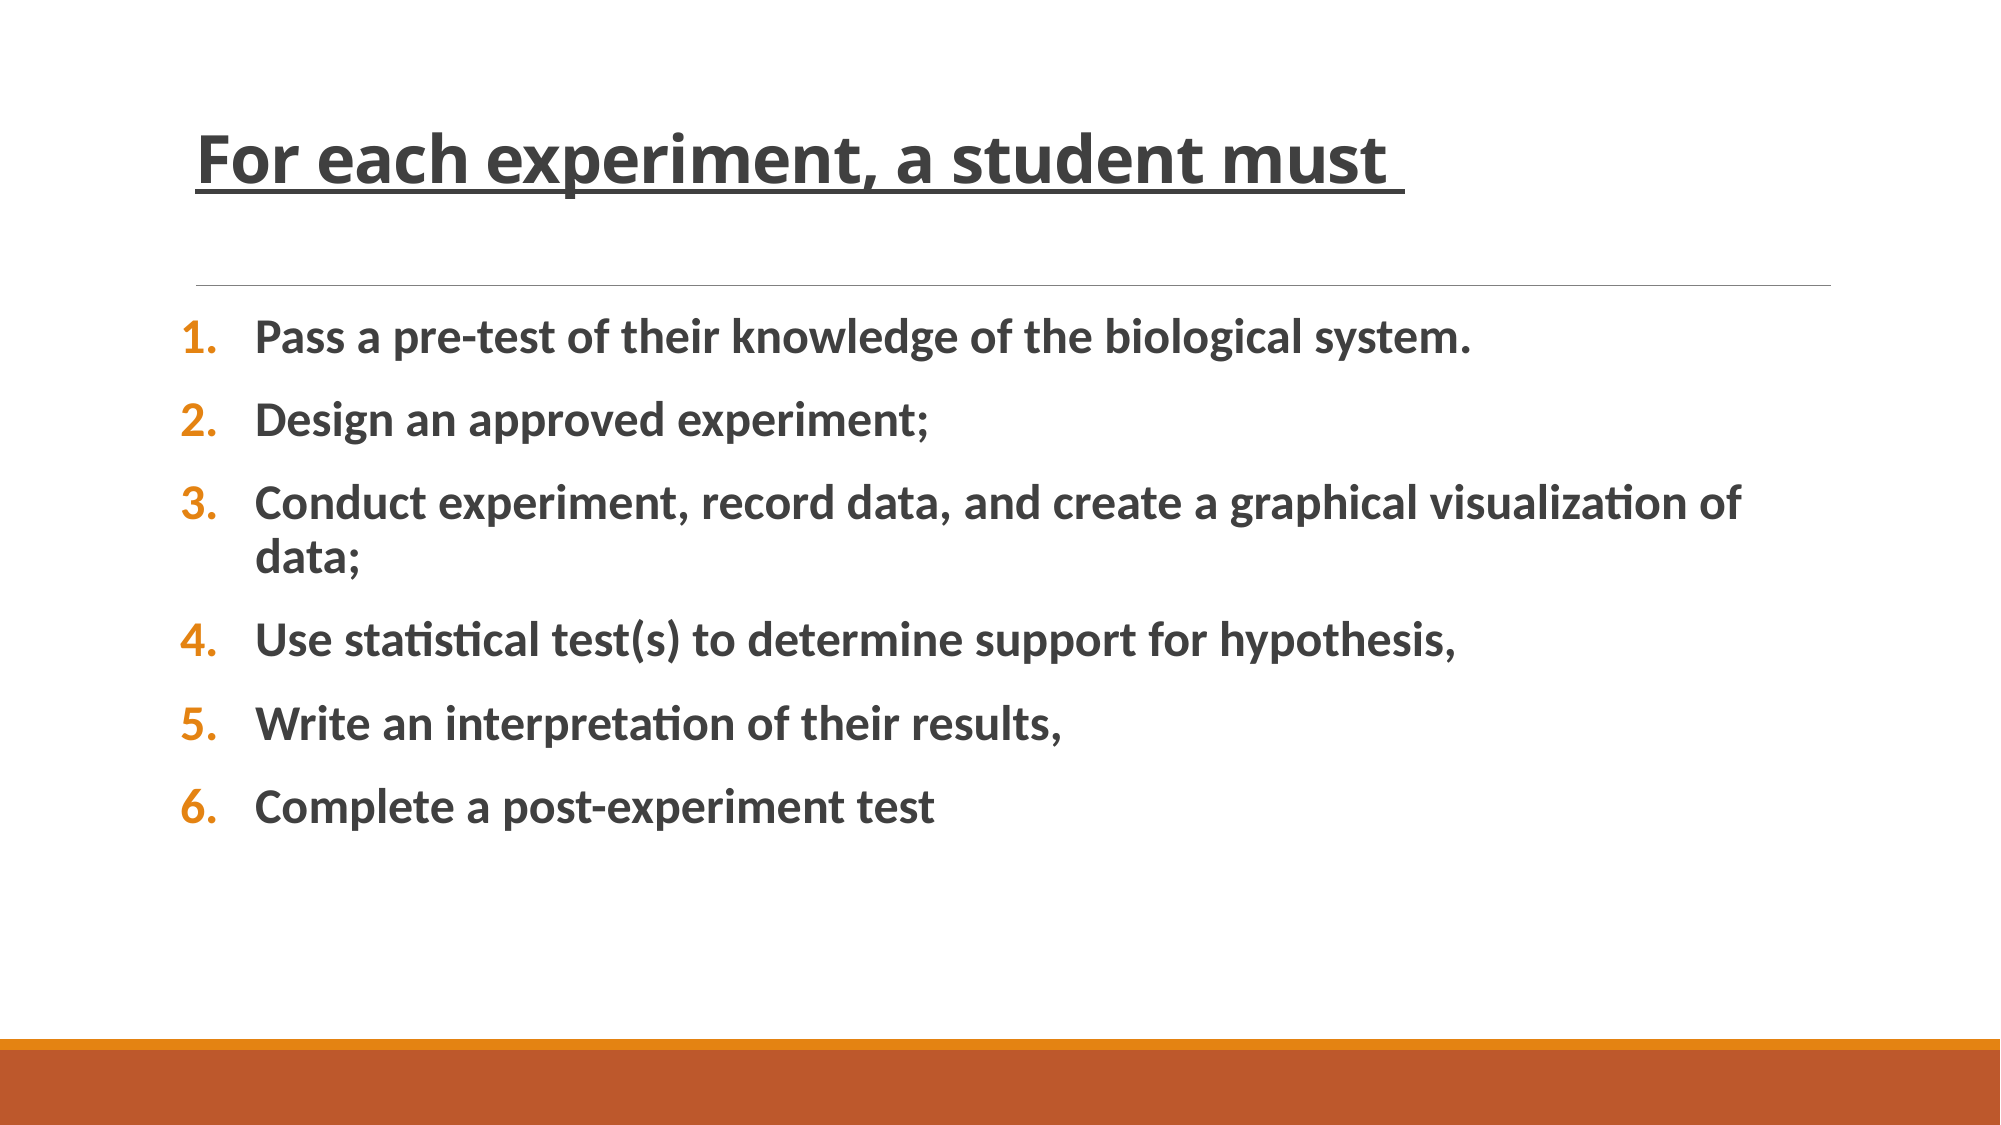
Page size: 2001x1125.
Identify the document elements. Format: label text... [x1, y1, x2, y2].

list Pass a pre-test of their knowledge of the biological system. Design an approved experiment; Conduct experiment, record data, and create a graphical visualization of data; Use statistical test(s) to determine support for hypothesis, Write an interpretation of their results, Complete a post-experiment test [180, 302, 1830, 963]
title For each experiment, a student must [180, 47, 1830, 285]
